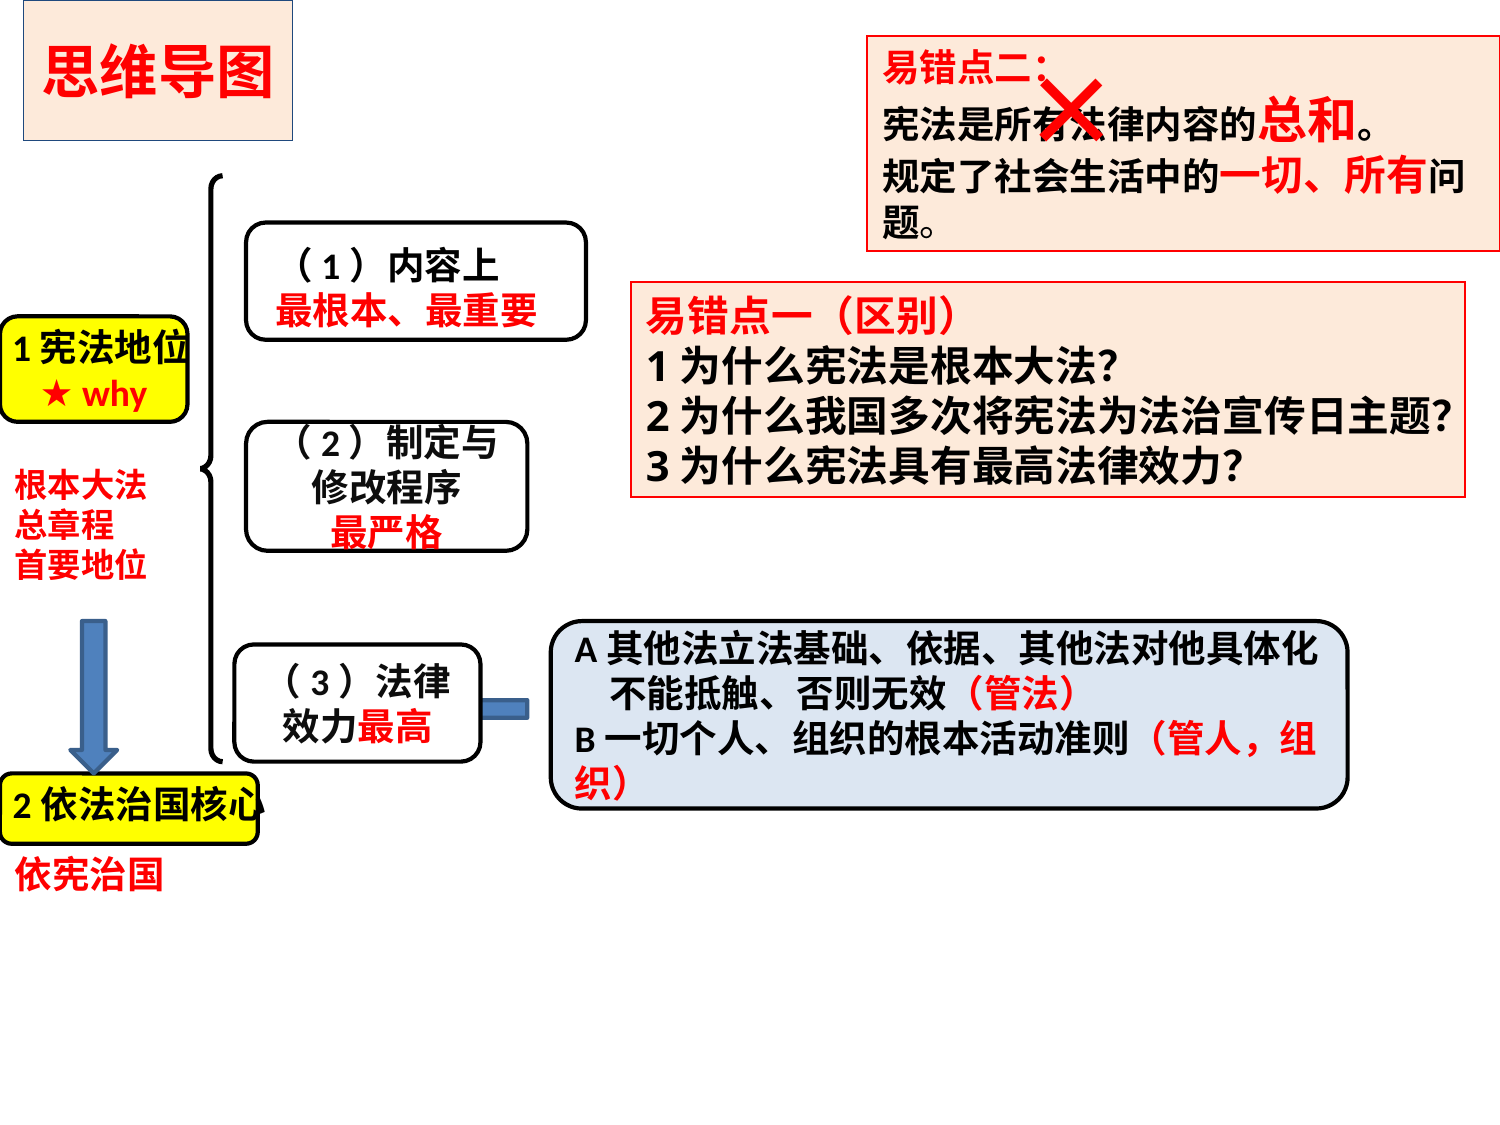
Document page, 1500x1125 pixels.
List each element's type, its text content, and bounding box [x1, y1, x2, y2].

text_box 易错点二： 宪法是所有法律内容的总和。 规定了社会生活中的一切、所有问题。 [867, 36, 1500, 252]
text_box （1）内容上 最根本、最重要 [260, 234, 553, 385]
text_box ★ why [0, 377, 190, 424]
text_box 依宪治国 [0, 843, 200, 904]
text_box 易错点一（区别） 1为什么宪法是根本大法？ 2为什么我国多次将宪法为法治宣传日主题？ 3为什么宪法具有最高法律效力？ [630, 282, 1465, 498]
text_box [243, 220, 589, 342]
title 思维导图 [23, 0, 293, 141]
text_box 2依法治国核心 [0, 773, 281, 834]
text_box × [1019, 0, 1325, 195]
text_box （3）法律效力最高 [232, 642, 483, 764]
text_box （2）制定与修改程序 最严格 [243, 419, 530, 553]
text_box 根本大法 总章程 首要地位 [0, 456, 200, 592]
text_box [483, 698, 530, 720]
text_box [68, 618, 120, 773]
text_box [200, 175, 223, 762]
text_box A其他法立法基础、依据、其他法对他具体化 不能抵触、否则无效（管法） B一切个人、组织的根本活动准则（管人，组织） [548, 618, 1350, 811]
text_box 1宪法地位 [0, 316, 205, 377]
text_box [0, 834, 260, 846]
